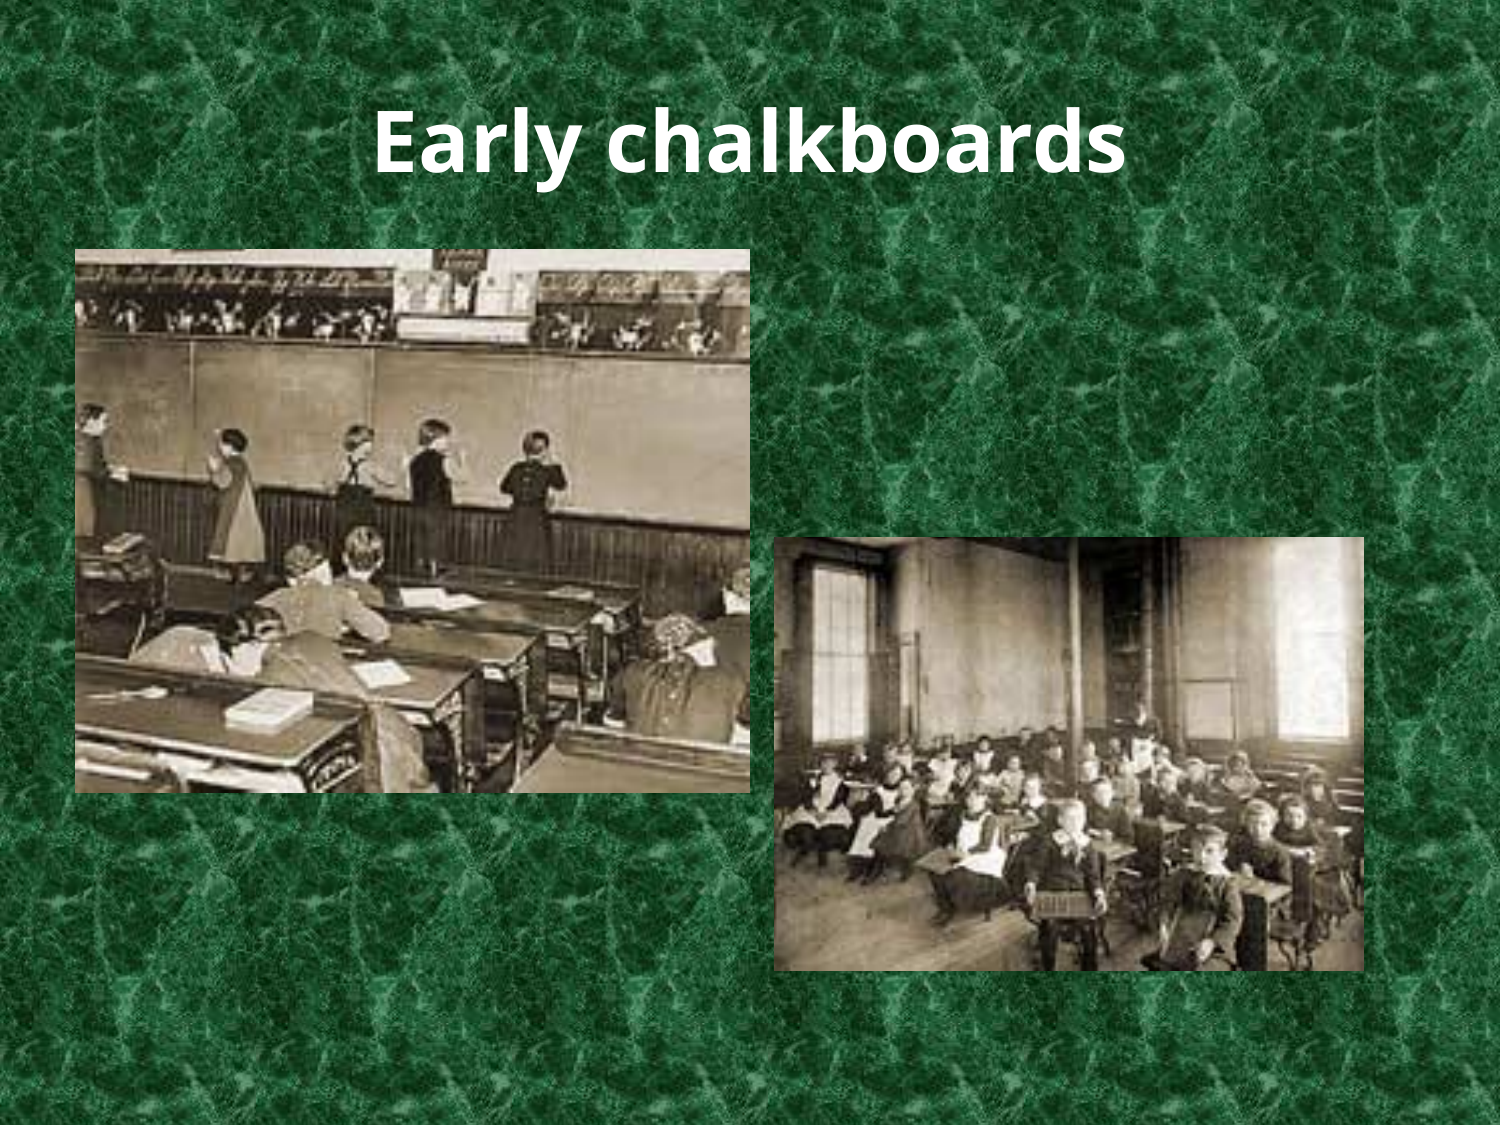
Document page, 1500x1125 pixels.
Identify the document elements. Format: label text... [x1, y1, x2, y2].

picture [0, 0, 1500, 1125]
title Early chalkboards [75, 45, 1425, 233]
